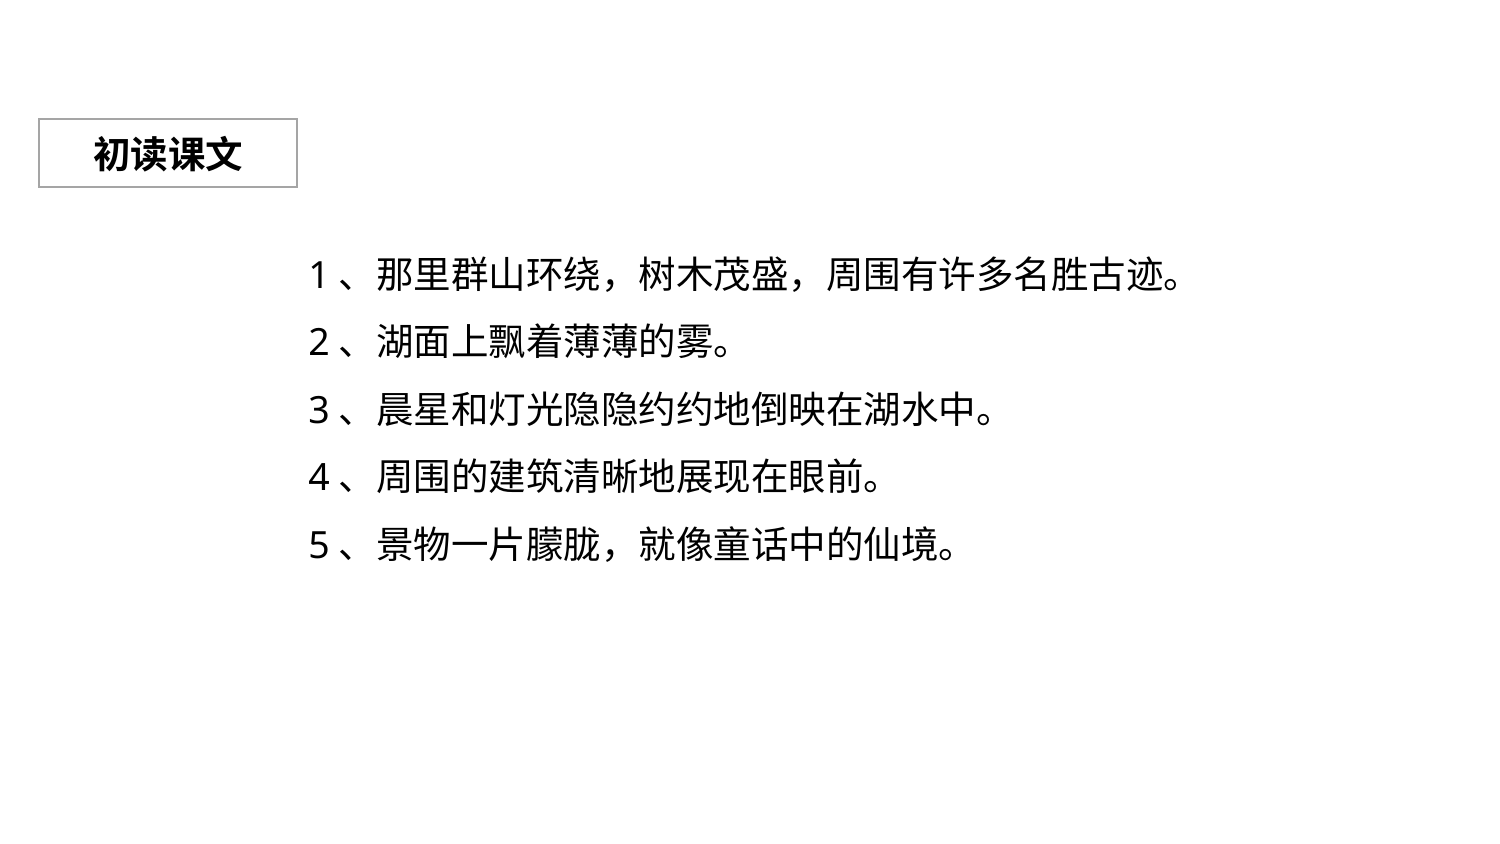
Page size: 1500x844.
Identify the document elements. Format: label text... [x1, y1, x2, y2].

text_box 1、那里群山环绕，树木茂盛，周围有许多名胜古迹。 2、湖面上飘着薄薄的雾。 3、晨星和灯光隐隐约约地倒映在湖水中。 4、周围的建筑清晰地展现在眼前。 5、景物一片朦胧，就像童话中的仙境。 [297, 222, 1222, 572]
text_box 初读课文 [38, 118, 298, 188]
